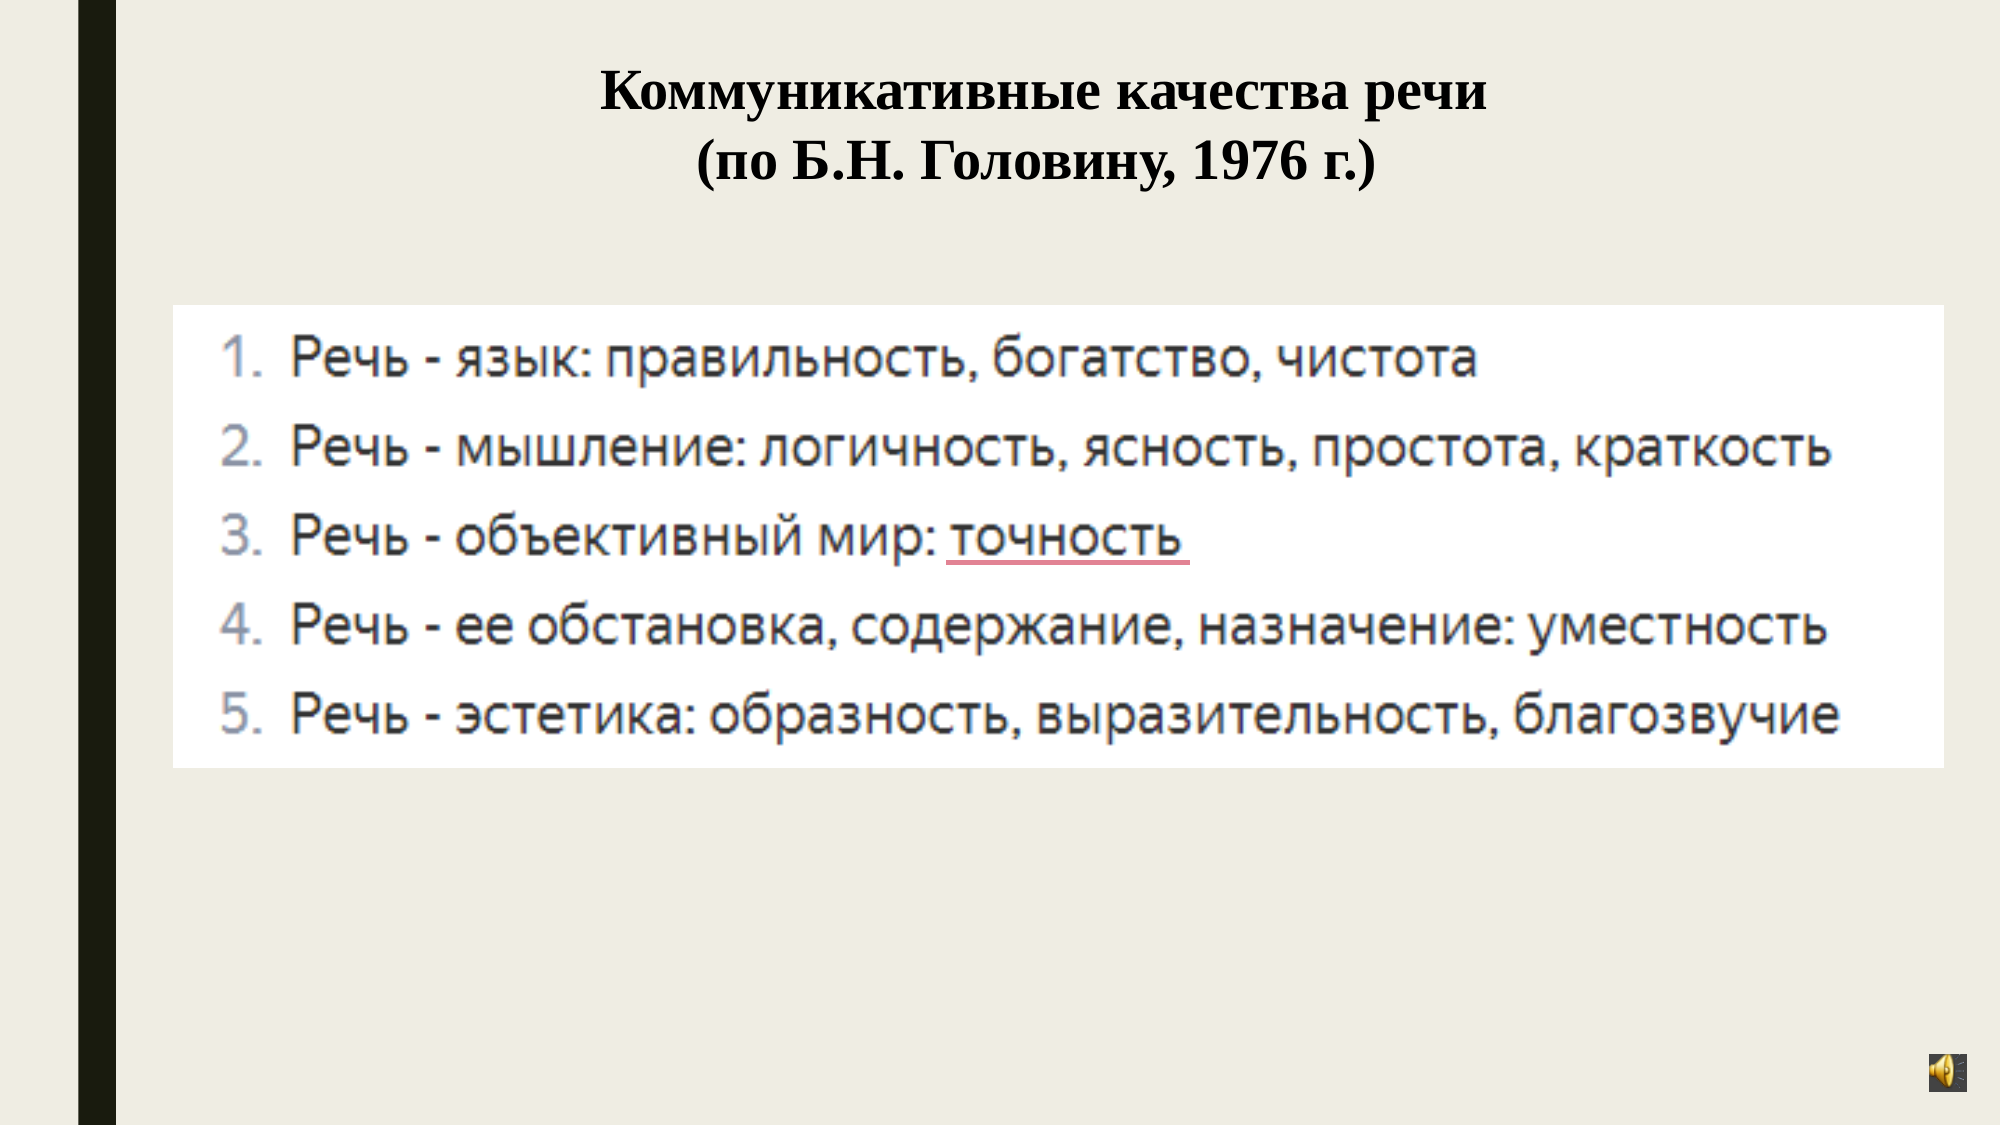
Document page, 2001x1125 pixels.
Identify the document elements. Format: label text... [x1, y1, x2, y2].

picture [173, 305, 1944, 768]
text_box Коммуникативные качества речи (по Б.Н. Головину, 1976 г.) [544, 43, 1544, 199]
picture [1927, 1052, 1968, 1093]
